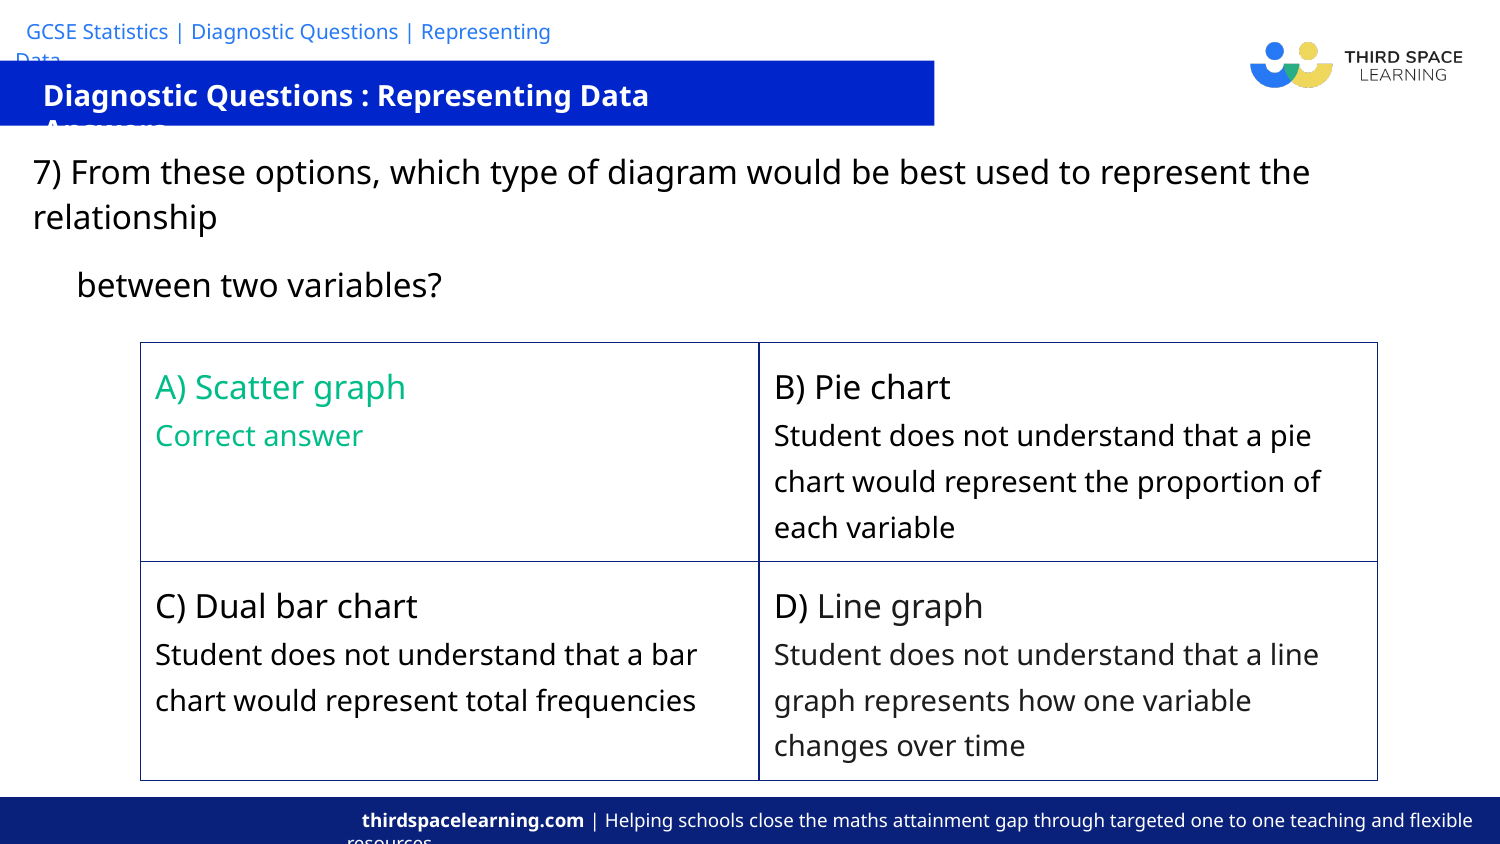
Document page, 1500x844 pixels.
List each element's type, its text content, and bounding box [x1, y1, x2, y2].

table_header A) Scatter graph Correct answer [141, 343, 758, 561]
table_cell C) Dual bar chart Student does not understand that a bar chart would represent total frequencies [141, 562, 758, 780]
picture [1250, 33, 1465, 99]
table_header 7) From these options, which type of diagram would be best used to represent the relationship between two variables? [19, 142, 1474, 314]
text_box Diagnostic Questions : Representing Data Answers [27, 61, 778, 162]
table_cell D) Line graph Student does not understand that a line graph represents how one variable changes over time [760, 562, 1377, 780]
table_header B) Pie chart Student does not understand that a pie chart would represent the proportion of each variable [760, 343, 1377, 561]
